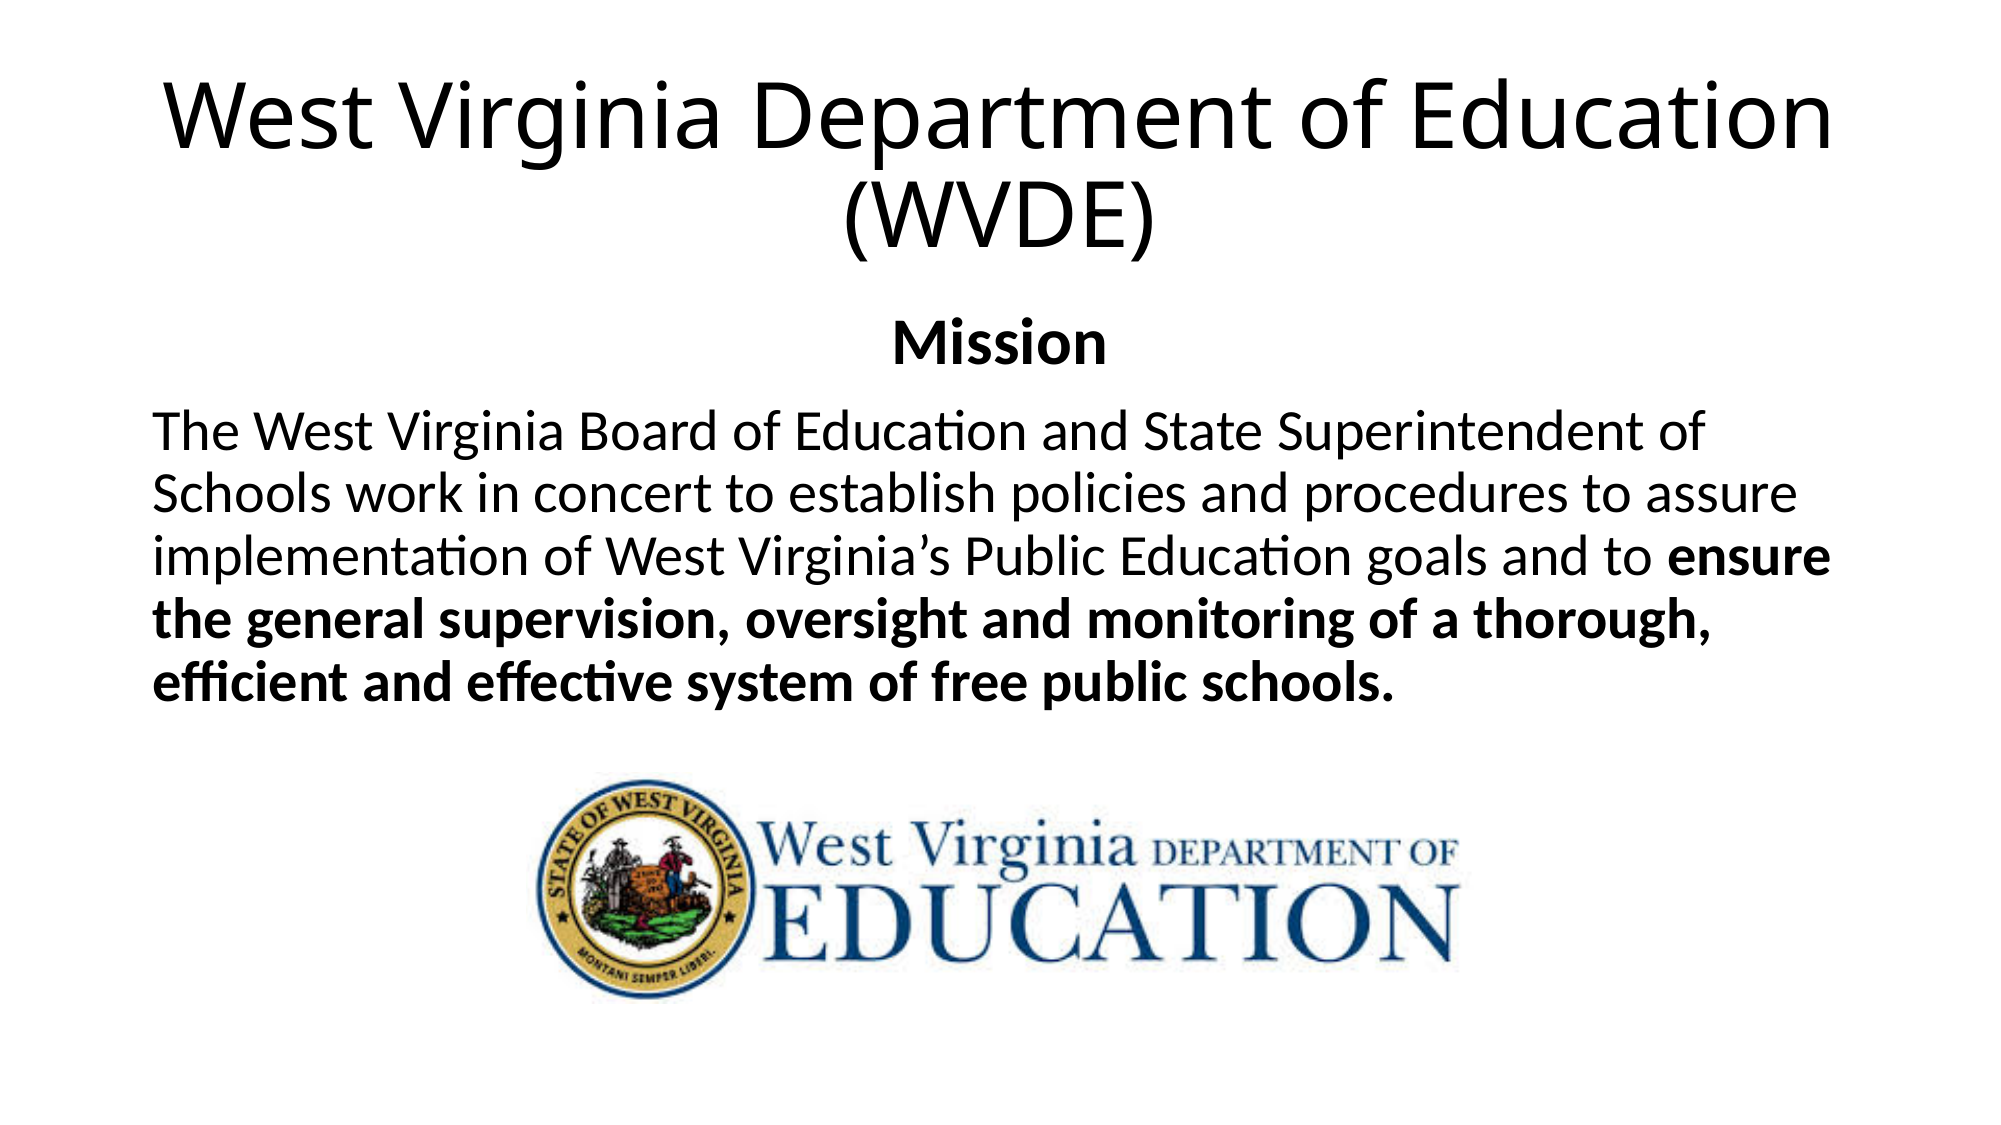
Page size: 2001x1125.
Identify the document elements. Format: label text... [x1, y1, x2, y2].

picture [526, 772, 1474, 1004]
title West Virginia Department of Education (WVDE) [137, 59, 1863, 278]
list Mission The West Virginia Board of Education and State Superintendent of Schools work in concert to establish policies and procedures to assure implementation of West Virginia’s Public Education goals and to ensure the general supervision, oversight and monitoring of a thorough, efficient and effective system of free public schools. [137, 299, 1863, 1014]
